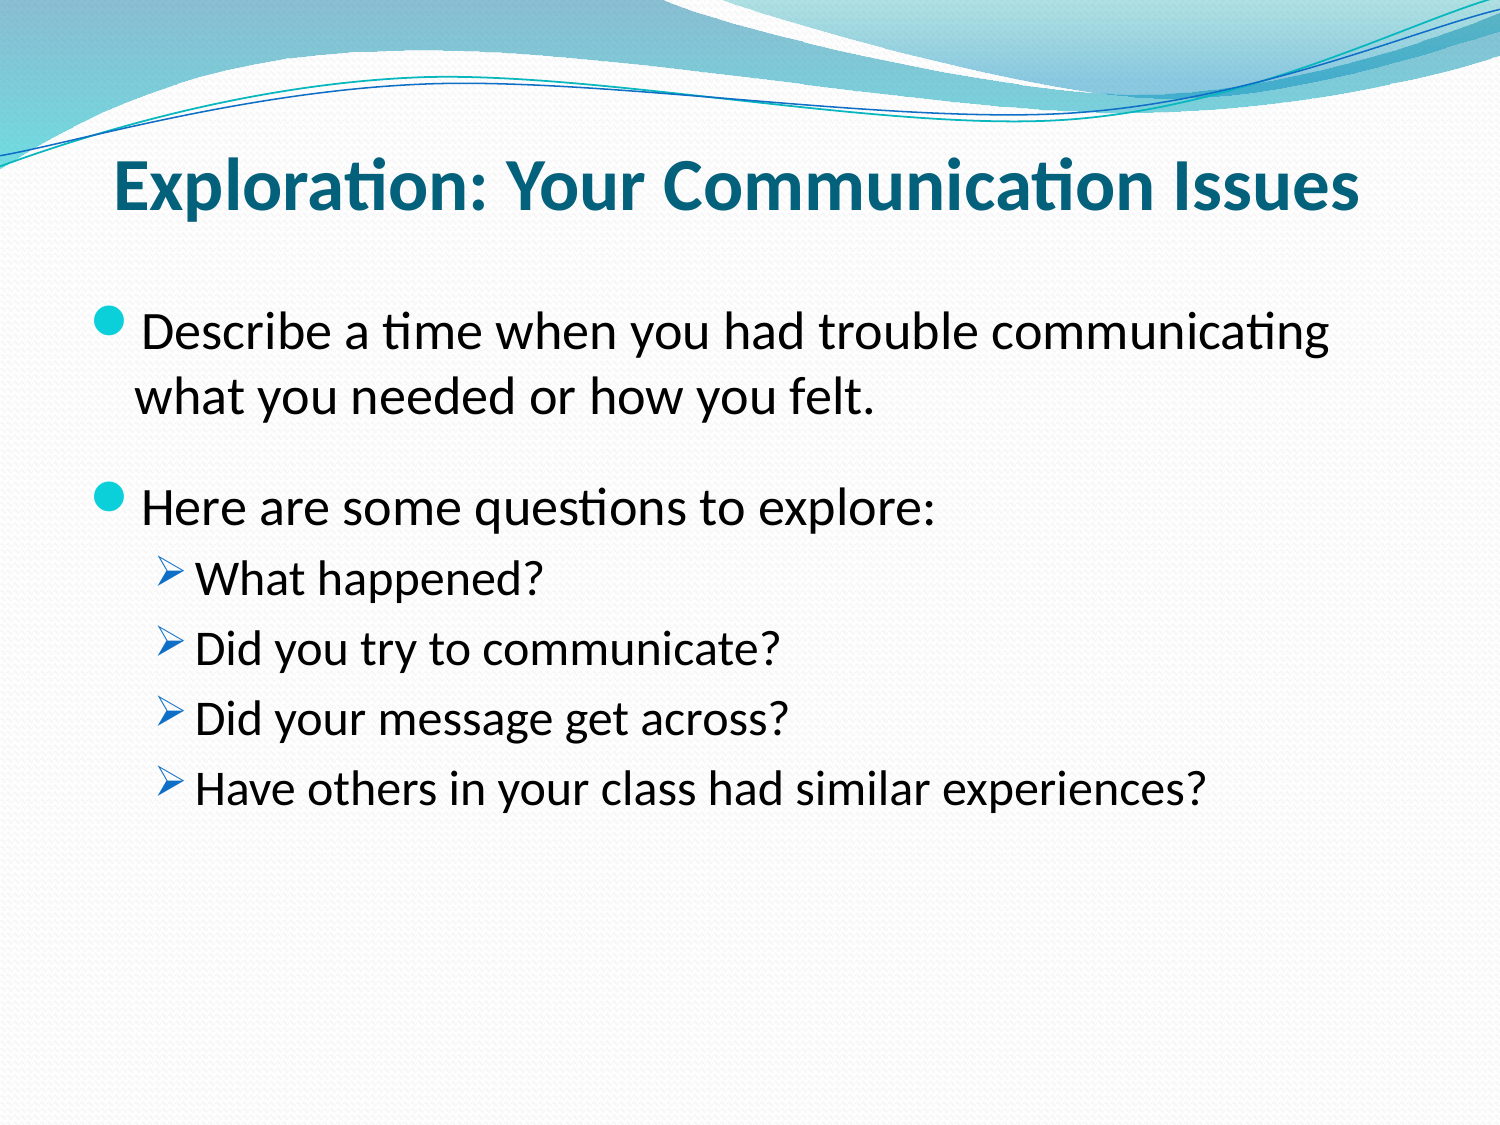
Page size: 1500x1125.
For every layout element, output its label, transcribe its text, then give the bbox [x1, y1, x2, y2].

title Exploration: Your Communication Issues [62, 112, 1413, 225]
list Describe a time when you had trouble communicating what you needed or how you felt. Here are some questions to explore: What happened? Did you try to communicate? Did your message get across? Have others in your class had similar experiences? [75, 287, 1425, 975]
